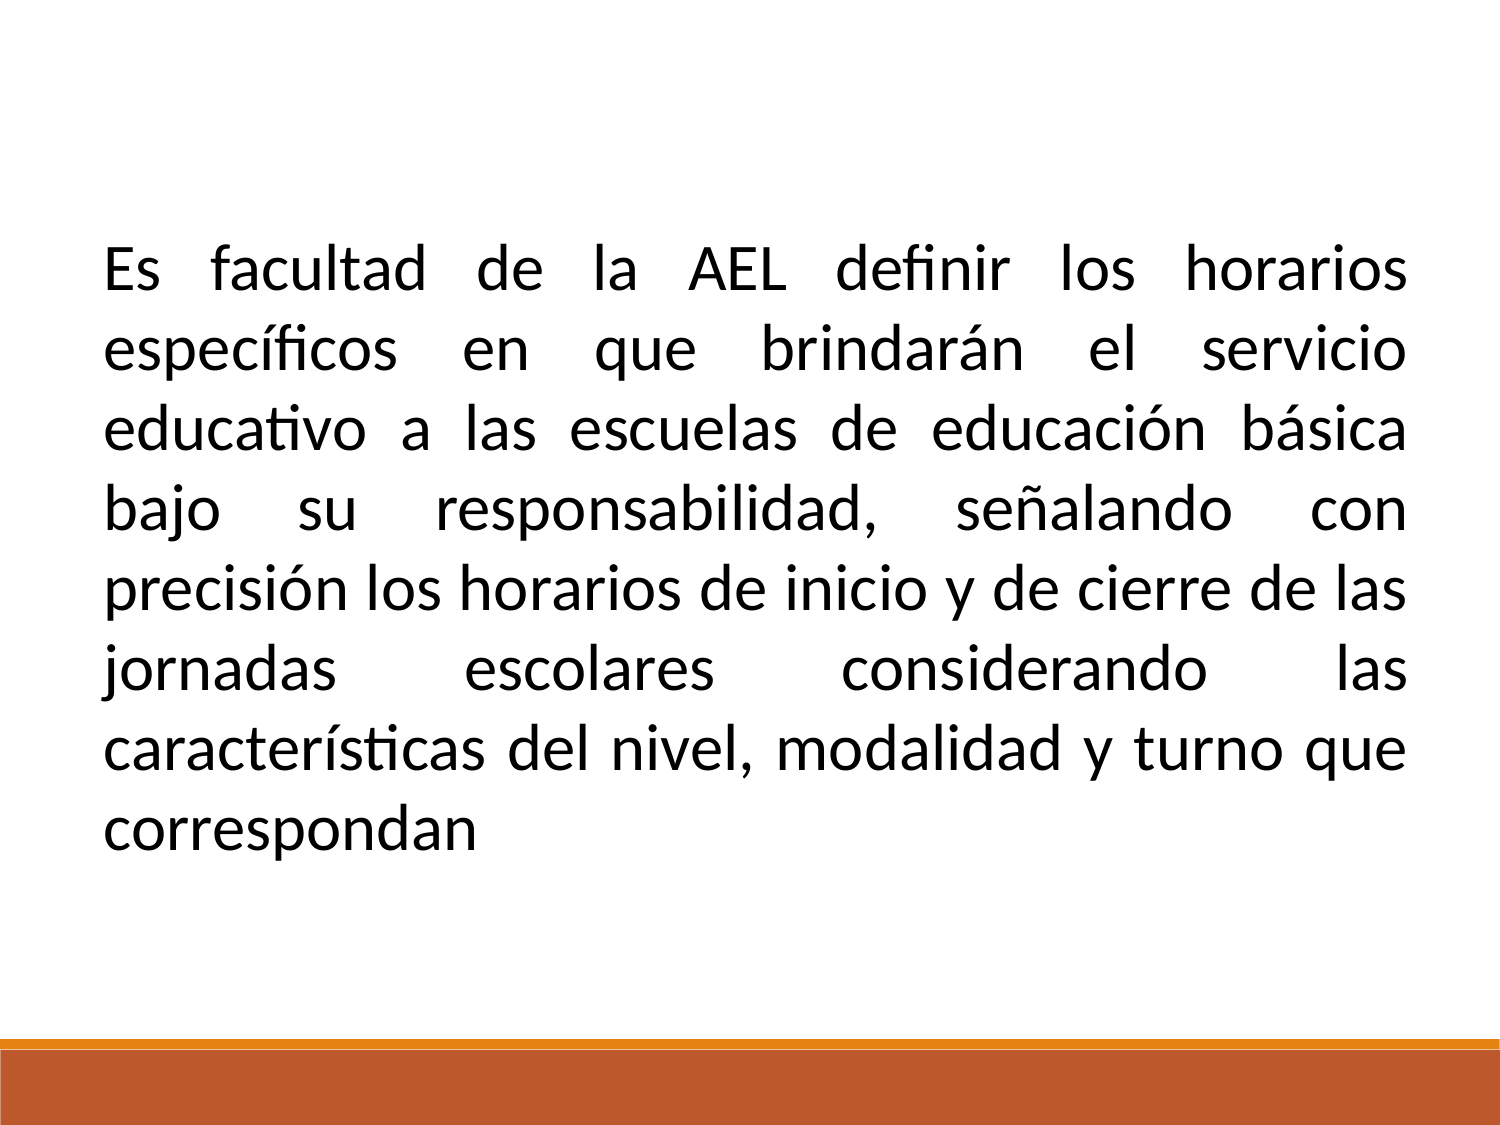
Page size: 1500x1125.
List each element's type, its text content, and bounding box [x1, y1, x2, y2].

text_box Es facultad de la AEL definir los horarios específicos en que brindarán el servicio educativo a las escuelas de educación básica bajo su responsabilidad, señalando con precisión los horarios de inicio y de cierre de las jornadas escolares considerando las características del nivel, modalidad y turno que correspondan [88, 216, 1424, 872]
